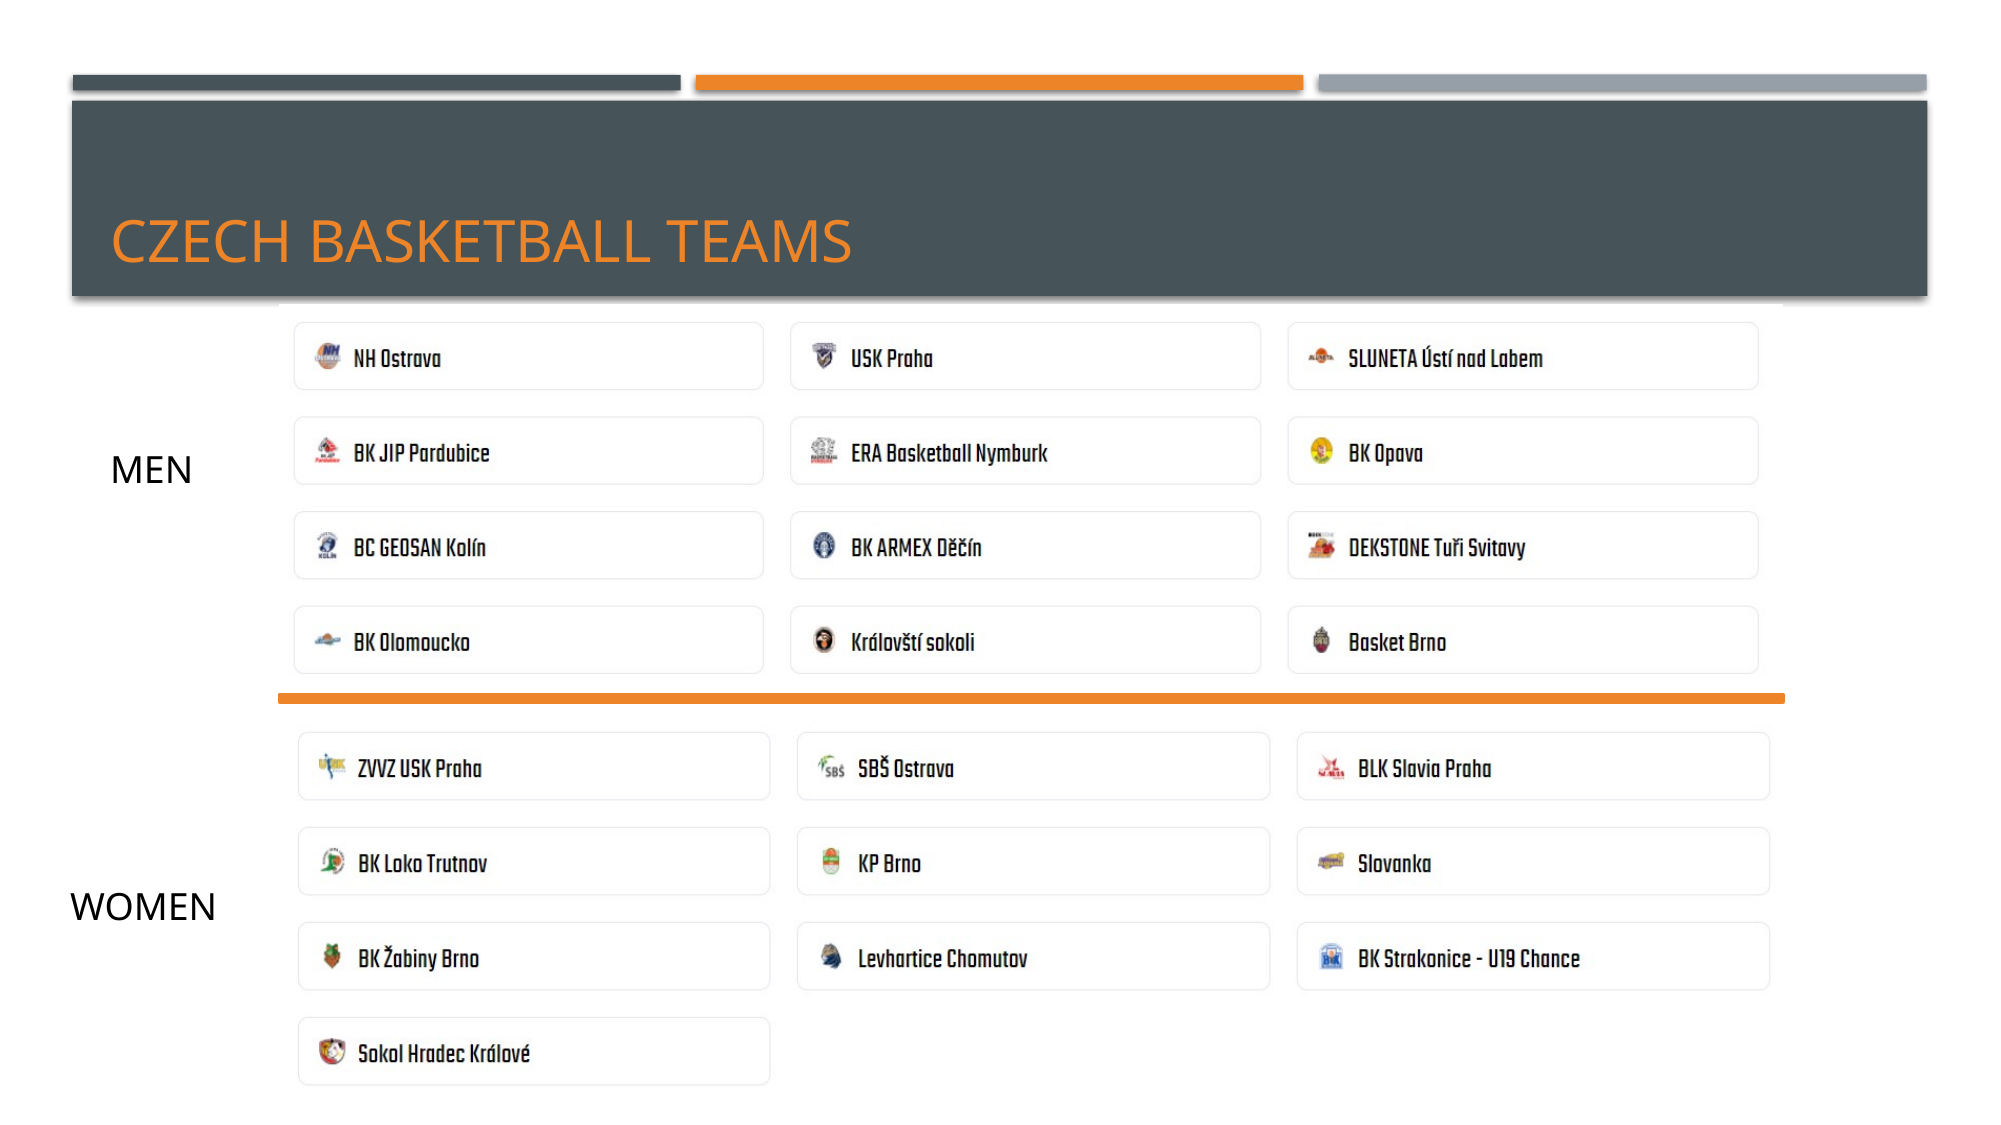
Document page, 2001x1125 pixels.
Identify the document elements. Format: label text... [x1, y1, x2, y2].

text_box WOMEN [55, 875, 241, 936]
title Czech Basketball teams [95, 115, 1905, 282]
text_box MEN [95, 438, 241, 499]
picture [279, 303, 1784, 695]
picture [279, 716, 1784, 1096]
